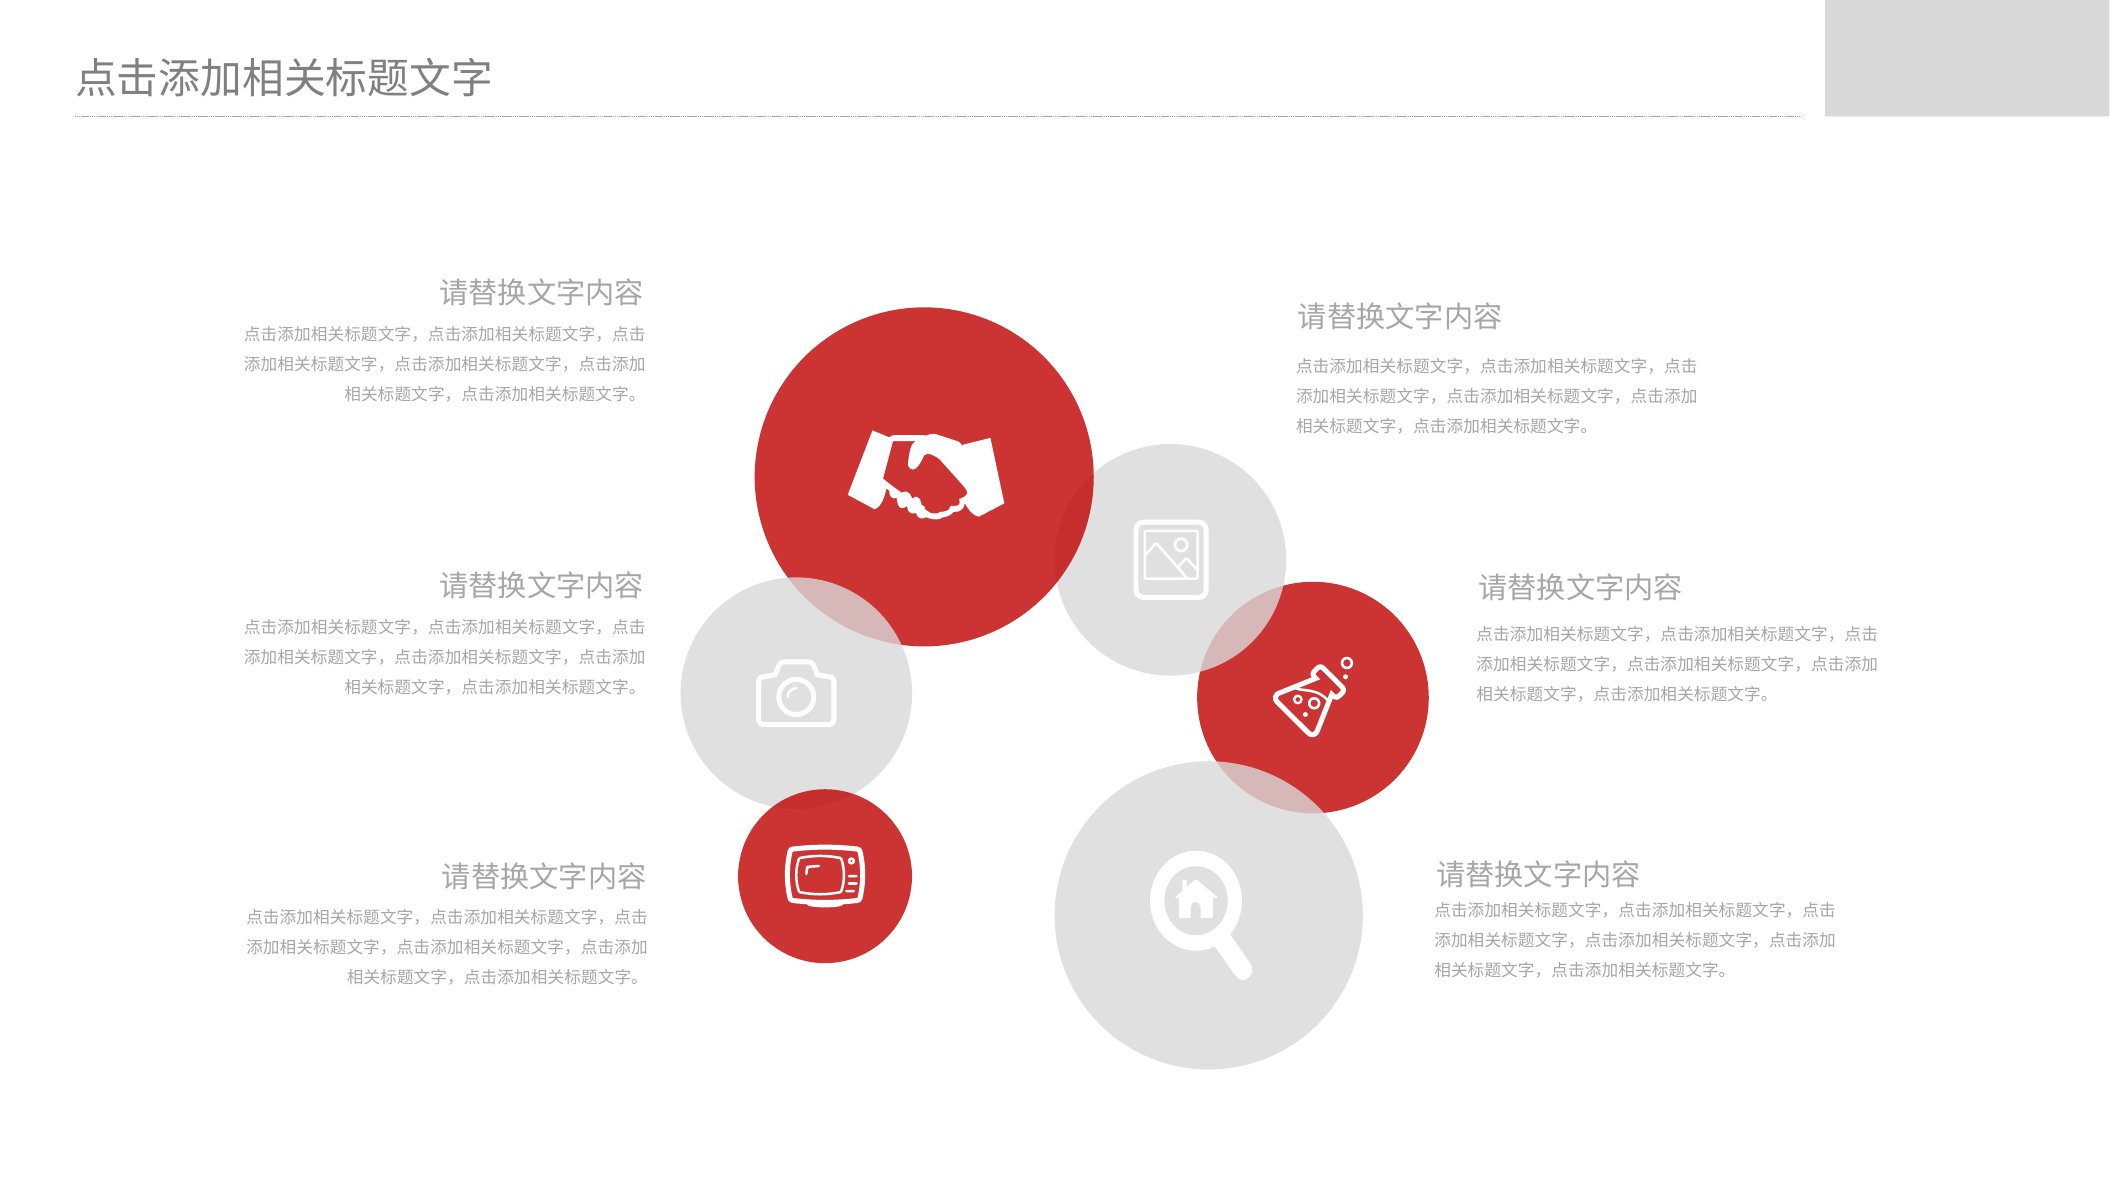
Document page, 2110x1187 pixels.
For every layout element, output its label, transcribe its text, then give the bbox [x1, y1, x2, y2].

text_box 点击添加相关标题文字，点击添加相关标题文字，点击添加相关标题文字，点击添加相关标题文字，点击添加相关标题文字，点击添加相关标题文字。 [224, 306, 660, 411]
text_box 点击添加相关标题文字 [59, 44, 563, 107]
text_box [738, 789, 913, 964]
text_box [1054, 444, 1287, 676]
text_box 请替换文字内容 [261, 552, 661, 611]
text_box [680, 577, 913, 809]
text_box 请替换文字内容 [1420, 841, 1819, 899]
text_box 请替换文字内容 [261, 259, 661, 318]
text_box 点击添加相关标题文字，点击添加相关标题文字，点击添加相关标题文字，点击添加相关标题文字，点击添加相关标题文字，点击添加相关标题文字。 [227, 890, 663, 995]
text_box 请替换文字内容 [263, 843, 663, 901]
text_box 点击添加相关标题文字，点击添加相关标题文字，点击添加相关标题文字，点击添加相关标题文字，点击添加相关标题文字，点击添加相关标题文字。 [1420, 883, 1856, 988]
text_box 请替换文字内容 [1462, 554, 1862, 613]
text_box 点击添加相关标题文字，点击添加相关标题文字，点击添加相关标题文字，点击添加相关标题文字，点击添加相关标题文字，点击添加相关标题文字。 [1281, 338, 1717, 443]
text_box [1197, 581, 1429, 814]
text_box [754, 307, 1094, 647]
text_box 请替换文字内容 [1282, 283, 1681, 341]
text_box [1054, 761, 1363, 1070]
text_box 点击添加相关标题文字，点击添加相关标题文字，点击添加相关标题文字，点击添加相关标题文字，点击添加相关标题文字，点击添加相关标题文字。 [224, 599, 660, 704]
text_box 点击添加相关标题文字，点击添加相关标题文字，点击添加相关标题文字，点击添加相关标题文字，点击添加相关标题文字，点击添加相关标题文字。 [1462, 606, 1898, 711]
